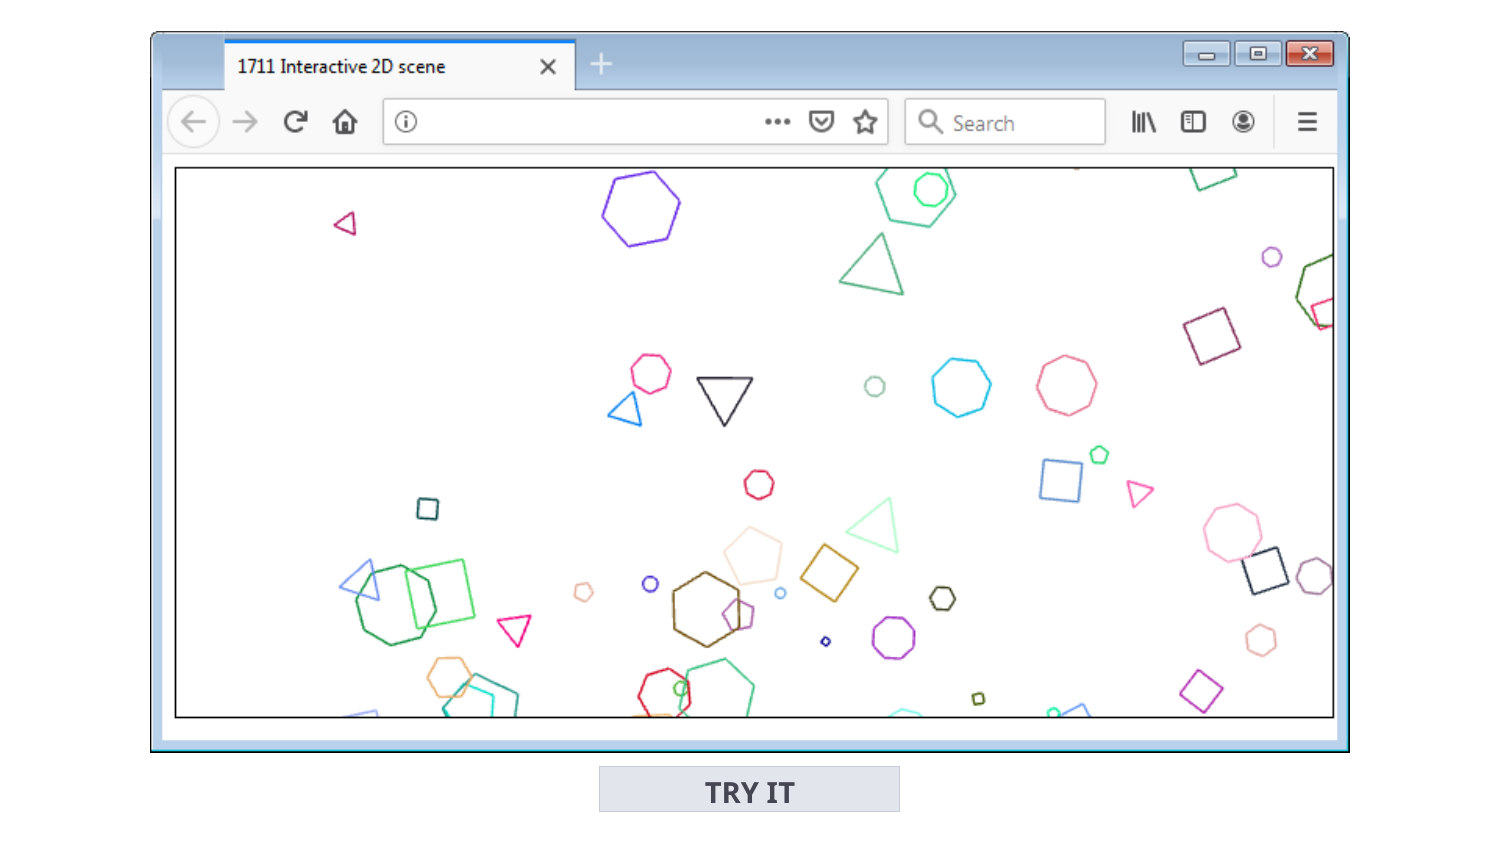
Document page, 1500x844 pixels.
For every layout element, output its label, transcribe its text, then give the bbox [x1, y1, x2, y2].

picture [149, 31, 1351, 753]
text_box TRY IT [599, 766, 900, 812]
